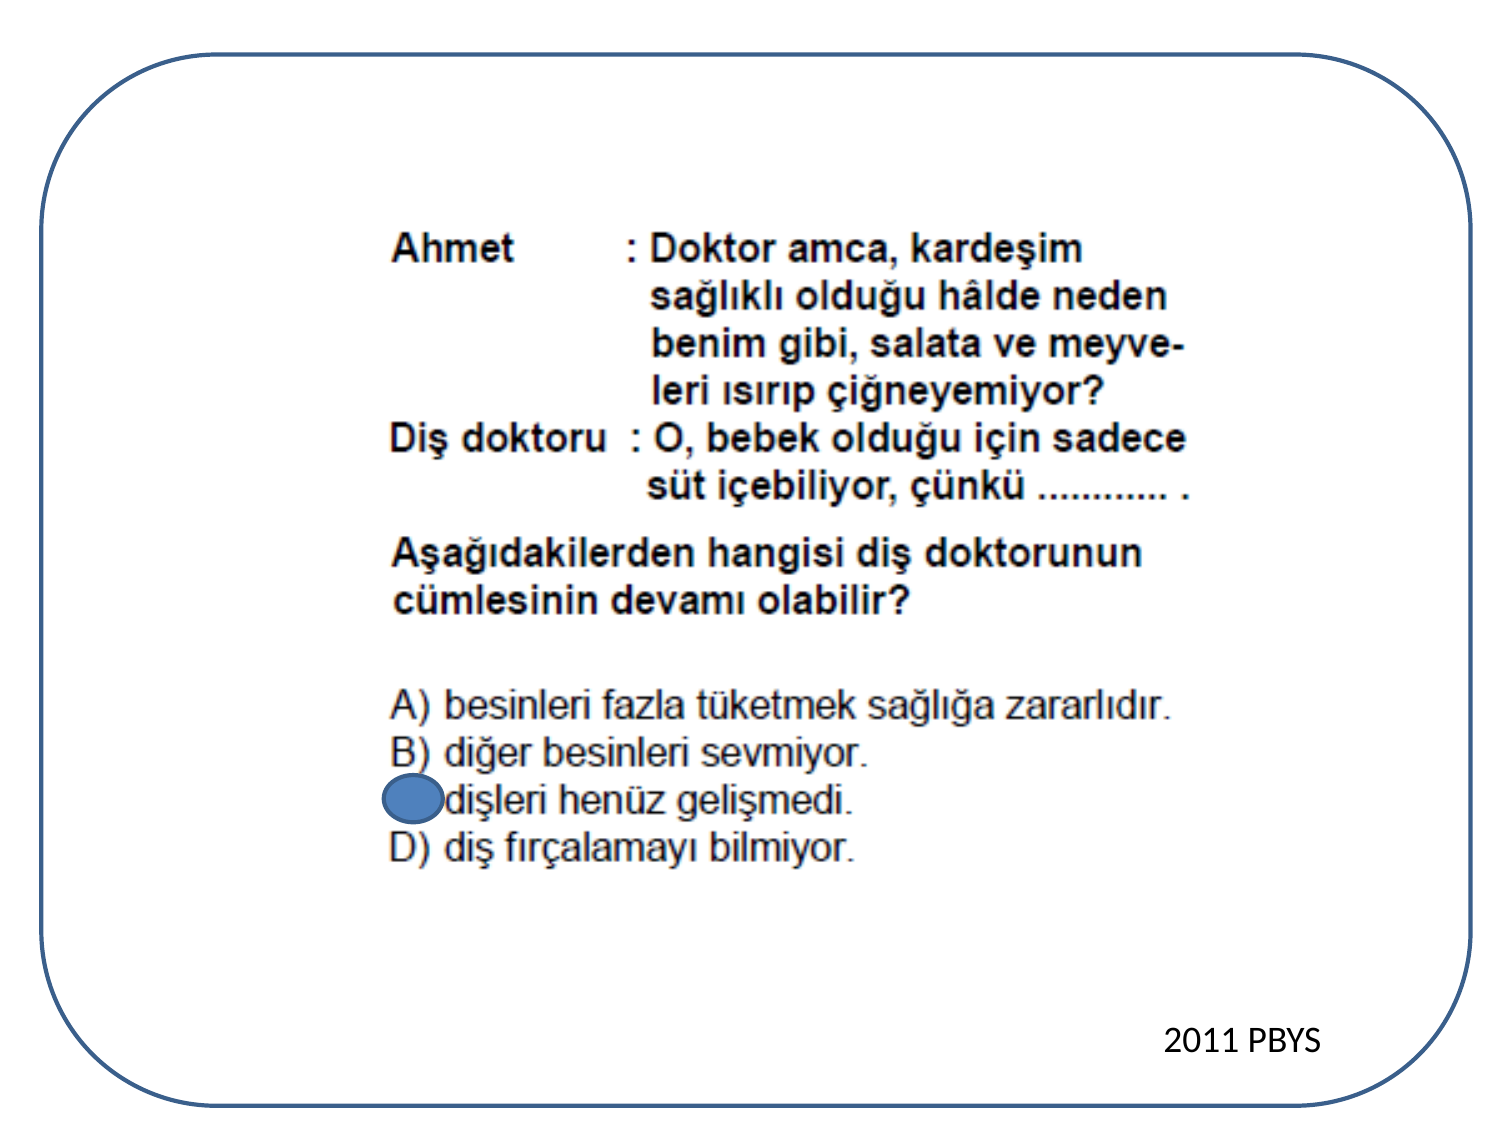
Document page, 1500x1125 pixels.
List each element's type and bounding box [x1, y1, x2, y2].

picture [359, 207, 1217, 882]
text_box [39, 52, 1473, 1108]
